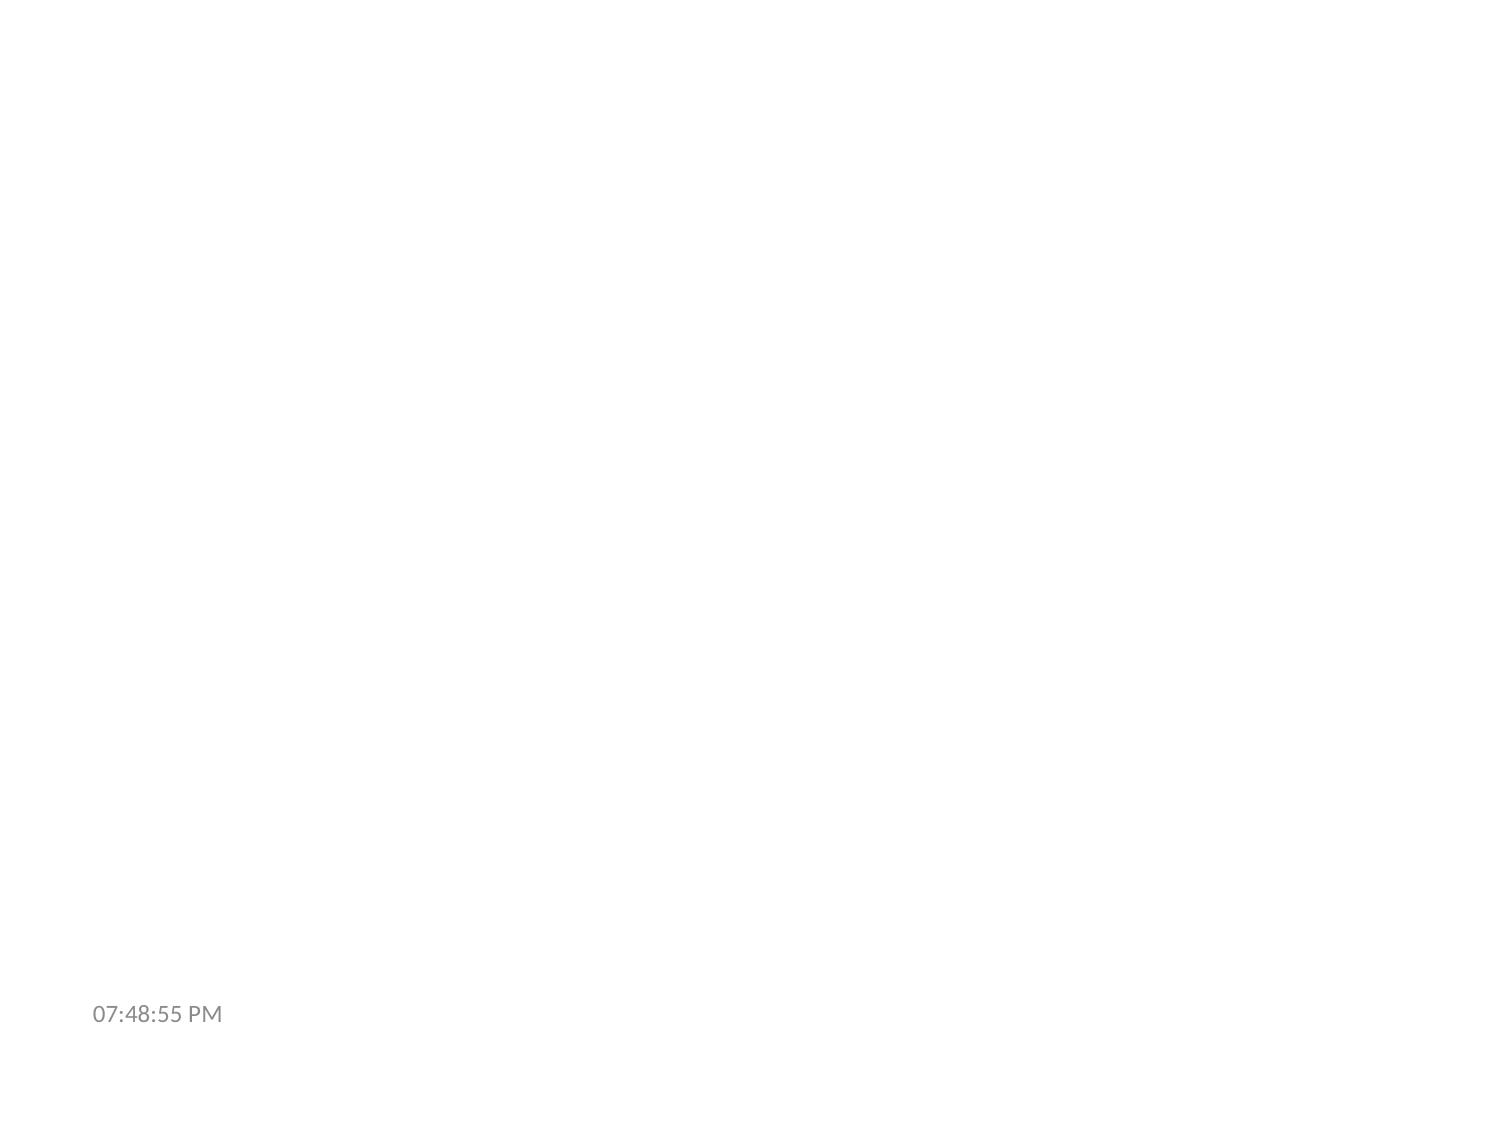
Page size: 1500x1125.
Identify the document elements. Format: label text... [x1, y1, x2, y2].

text_box 3:35:09 PM [77, 982, 428, 1043]
